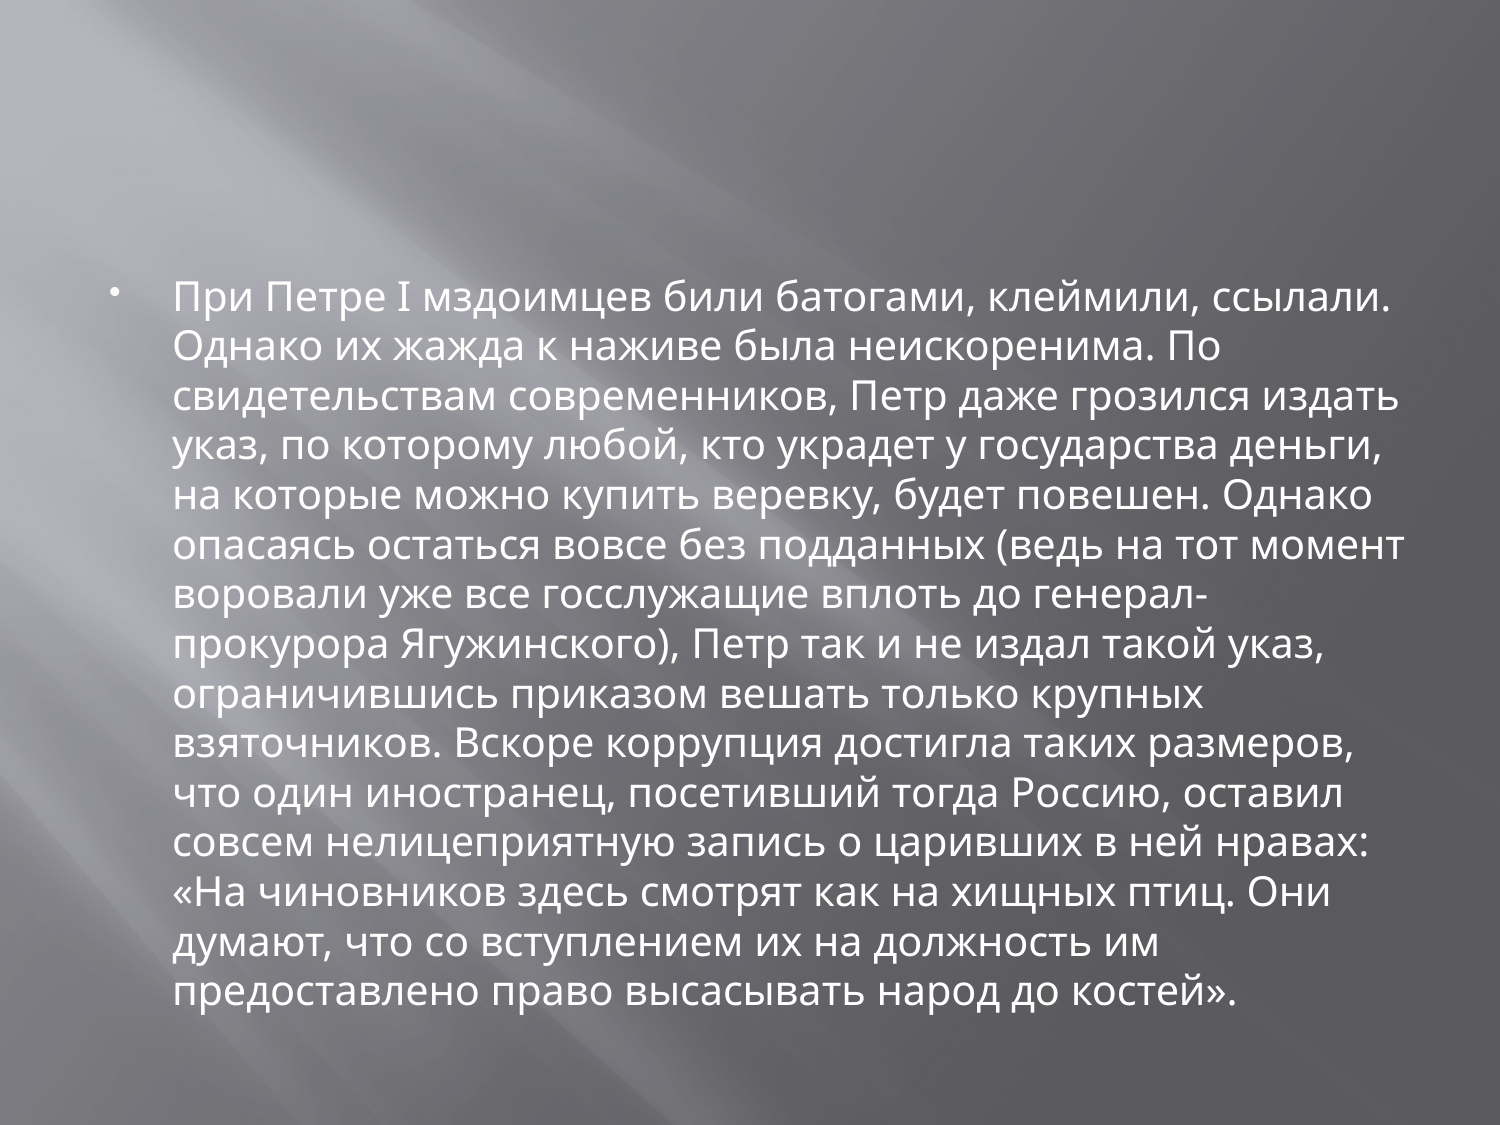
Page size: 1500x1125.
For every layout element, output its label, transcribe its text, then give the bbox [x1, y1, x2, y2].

list При Петре I мздоимцев били батогами, клеймили, ссылали. Однако их жажда к наживе была неискоренима. По свидетельствам современников, Петр даже грозился издать указ, по которому любой, кто украдет у государства деньги, на которые можно купить веревку, будет повешен. Однако опасаясь остаться вовсе без подданных (ведь на тот момент воровали уже все госслужащие вплоть до генерал-прокурора Ягужинского), Петр так и не издал такой указ, ограничившись приказом вешать только крупных взяточников. Вскоре коррупция достигла таких размеров, что один иностранец, посетивший тогда Россию, оставил совсем нелицеприятную запись о царивших в ней нравах: «На чиновников здесь смотрят как на хищных птиц. Они думают, что со вступлением их на должность им предоставлено право высасывать народ до костей». [75, 262, 1425, 1035]
